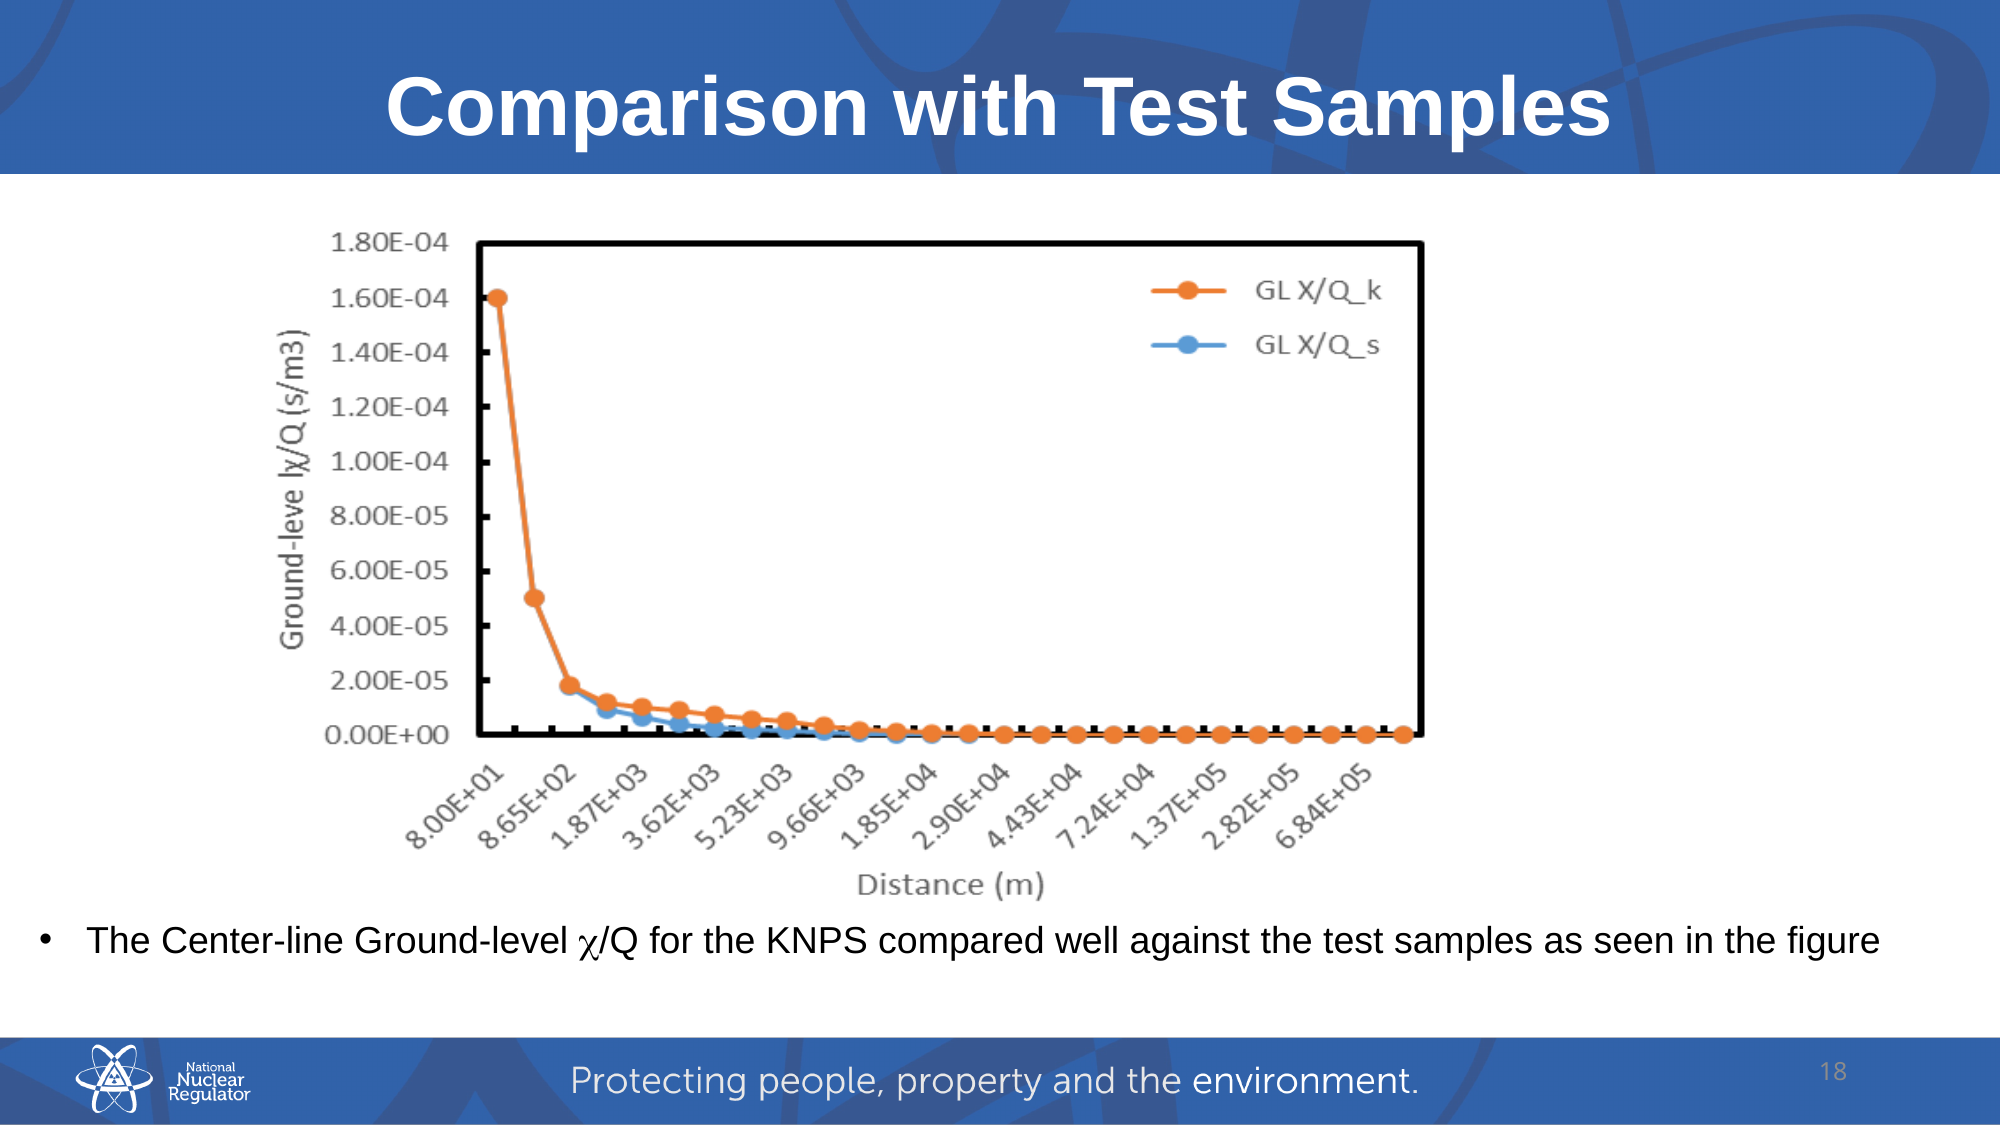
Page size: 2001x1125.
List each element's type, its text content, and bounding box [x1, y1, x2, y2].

slide_number 18 [1412, 1042, 1863, 1103]
picture [0, 0, 2000, 1125]
title Comparison with Test Samples [137, 0, 1863, 218]
text_box The Center-line Ground-level /Q for the KNPS compared well against the test samples as seen in the figure [24, 909, 1902, 969]
